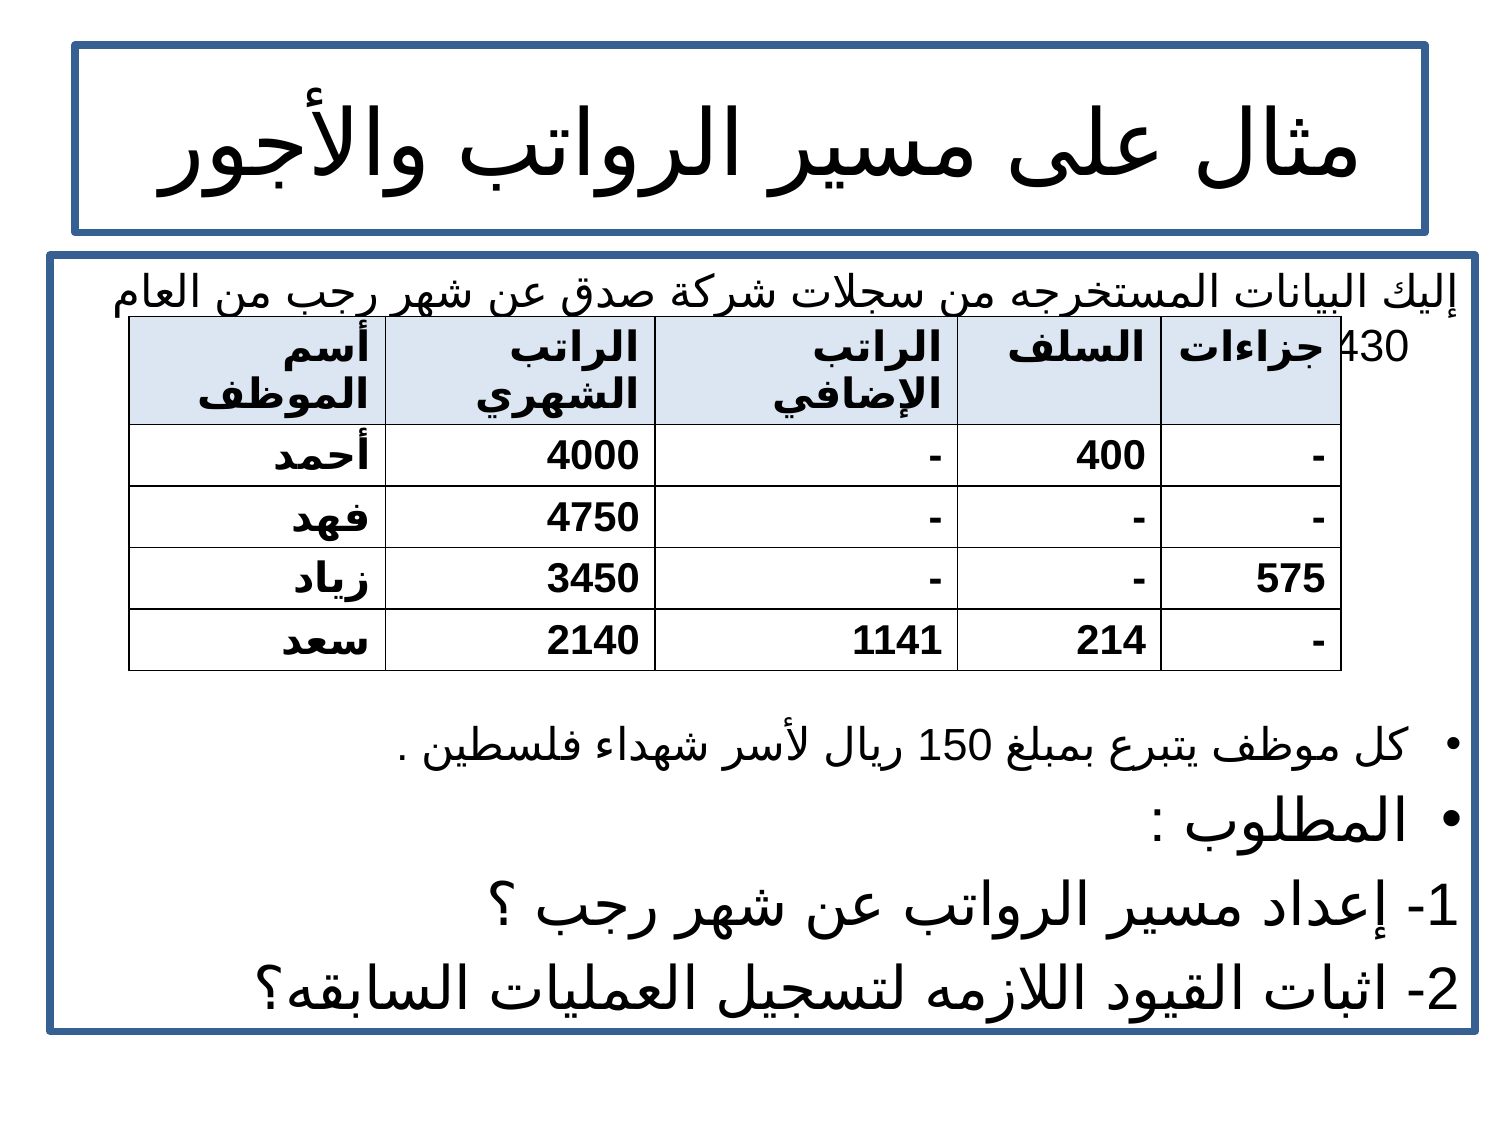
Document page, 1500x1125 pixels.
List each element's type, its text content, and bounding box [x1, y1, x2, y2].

table_header الراتب الشهري [386, 317, 654, 424]
table_cell 575 [1162, 548, 1340, 608]
table_cell زياد [130, 548, 385, 608]
table_cell - [656, 548, 957, 608]
table_header الراتب الإضافي [656, 317, 957, 424]
table_cell 2140 [386, 610, 654, 670]
table_cell 4000 [386, 425, 654, 485]
table_cell - [656, 487, 957, 547]
table_cell - [1162, 610, 1340, 670]
table_cell 400 [958, 425, 1160, 485]
table_header السلف [958, 317, 1160, 424]
table_header أسم الموظف [130, 317, 385, 424]
table_cell 1141 [656, 610, 957, 670]
table_cell سعد [130, 610, 385, 670]
list إليك البيانات المستخرجه من سجلات شركة صدق عن شهر رجب من العام 1430 : كل موظف يتبرع بمبلغ 150 ريال لأسر شهداء فلسطين . المطلوب : 1- إعداد مسير الرواتب عن شهر رجب ؟ 2- اثبات القيود اللازمه لتسجيل العمليات السابقه؟ [50, 254, 1475, 1032]
table_cell - [958, 548, 1160, 608]
table_header جزاءات [1162, 317, 1340, 424]
table_cell 214 [958, 610, 1160, 670]
table_cell أحمد [130, 425, 385, 485]
table_cell 3450 [386, 548, 654, 608]
table_cell - [958, 487, 1160, 547]
table_cell - [656, 425, 957, 485]
table_cell - [1162, 425, 1340, 485]
table_cell فهد [130, 487, 385, 547]
table_cell - [1162, 487, 1340, 547]
title مثال على مسير الرواتب والأجور [75, 45, 1425, 233]
table_cell 4750 [386, 487, 654, 547]
